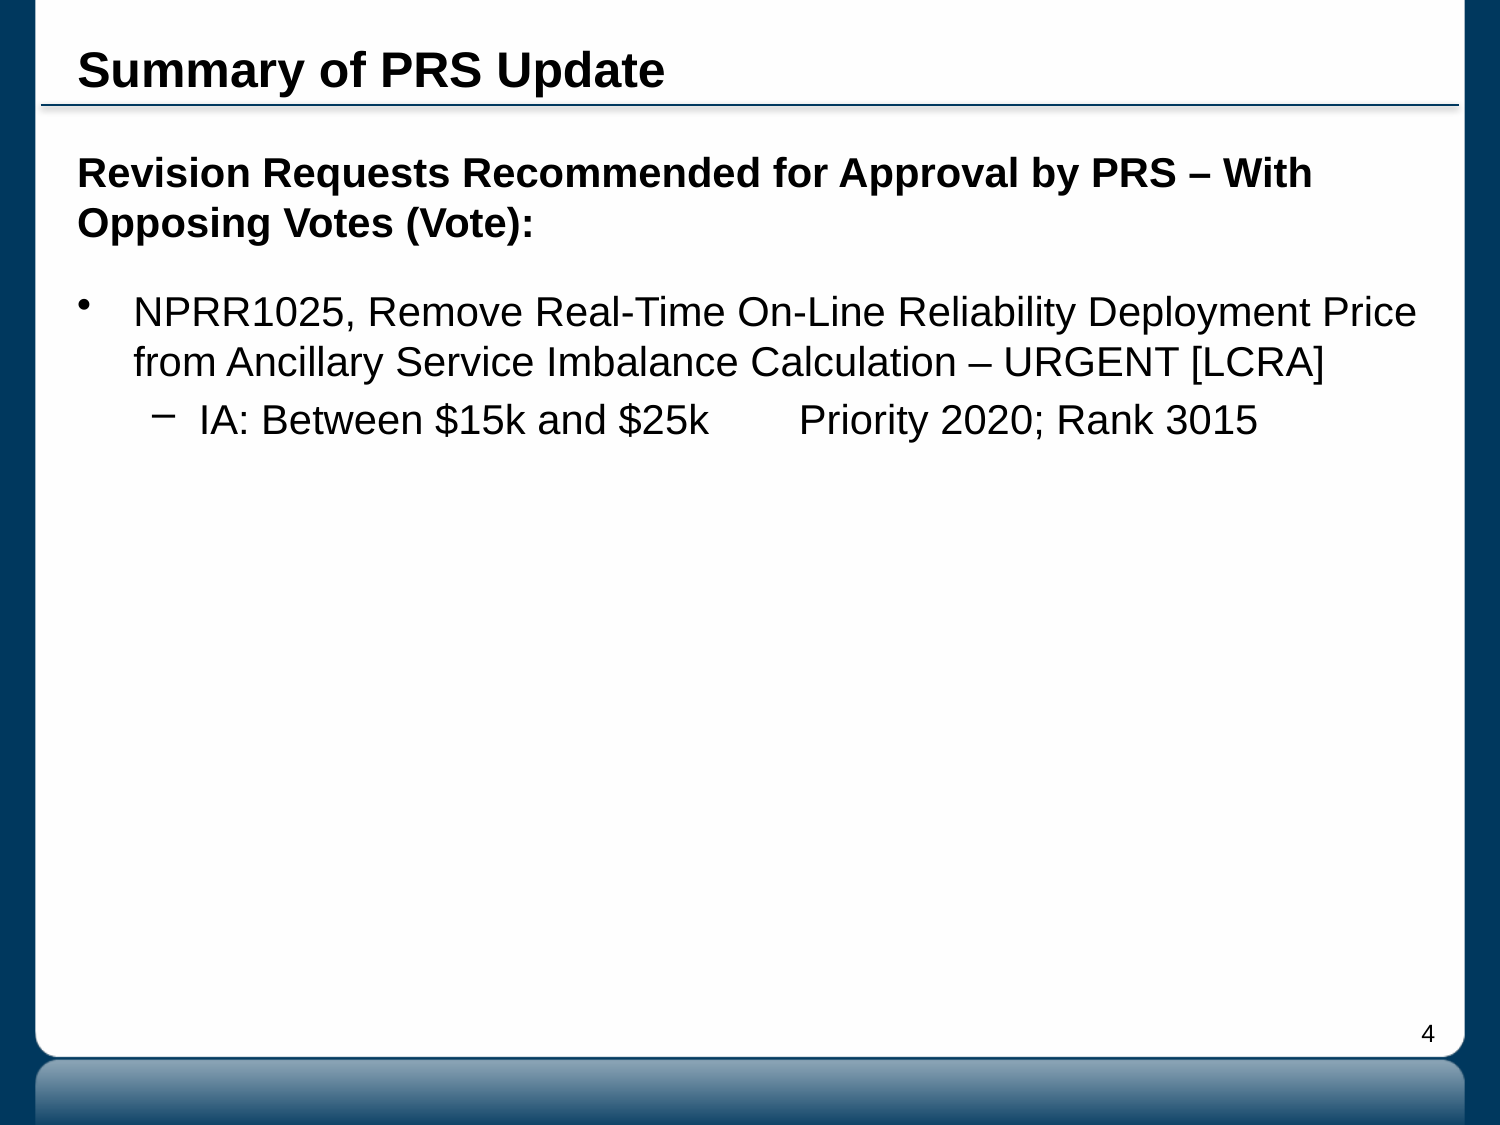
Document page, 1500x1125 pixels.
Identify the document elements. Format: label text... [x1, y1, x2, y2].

title Summary of PRS Update [62, 29, 1450, 106]
picture [35, 0, 1465, 1125]
text_box Revision Requests Recommended for Approval by PRS – With Opposing Votes (Vote): NPRR1025, Remove Real-Time On-Line Reliability Deployment Price from Ancillary Service Imbalance Calculation – URGENT [LCRA] IA: Between $15k and $25k Priority 2020; Rank 3015 [62, 138, 1450, 1049]
